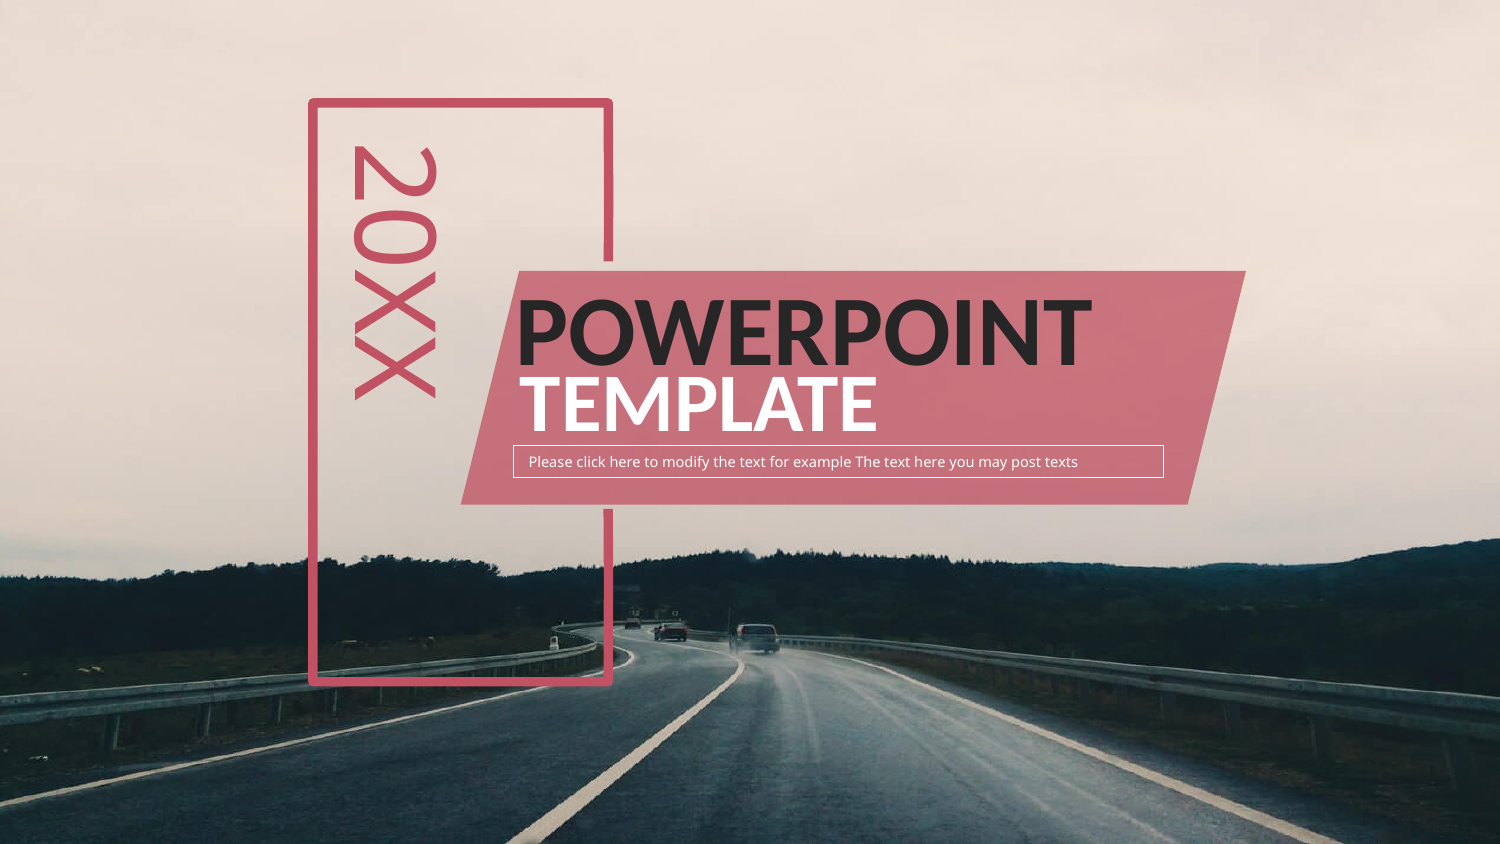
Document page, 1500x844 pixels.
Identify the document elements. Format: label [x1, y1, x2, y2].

text_box [460, 258, 1247, 505]
picture [0, 0, 1500, 844]
text_box [312, 102, 609, 682]
